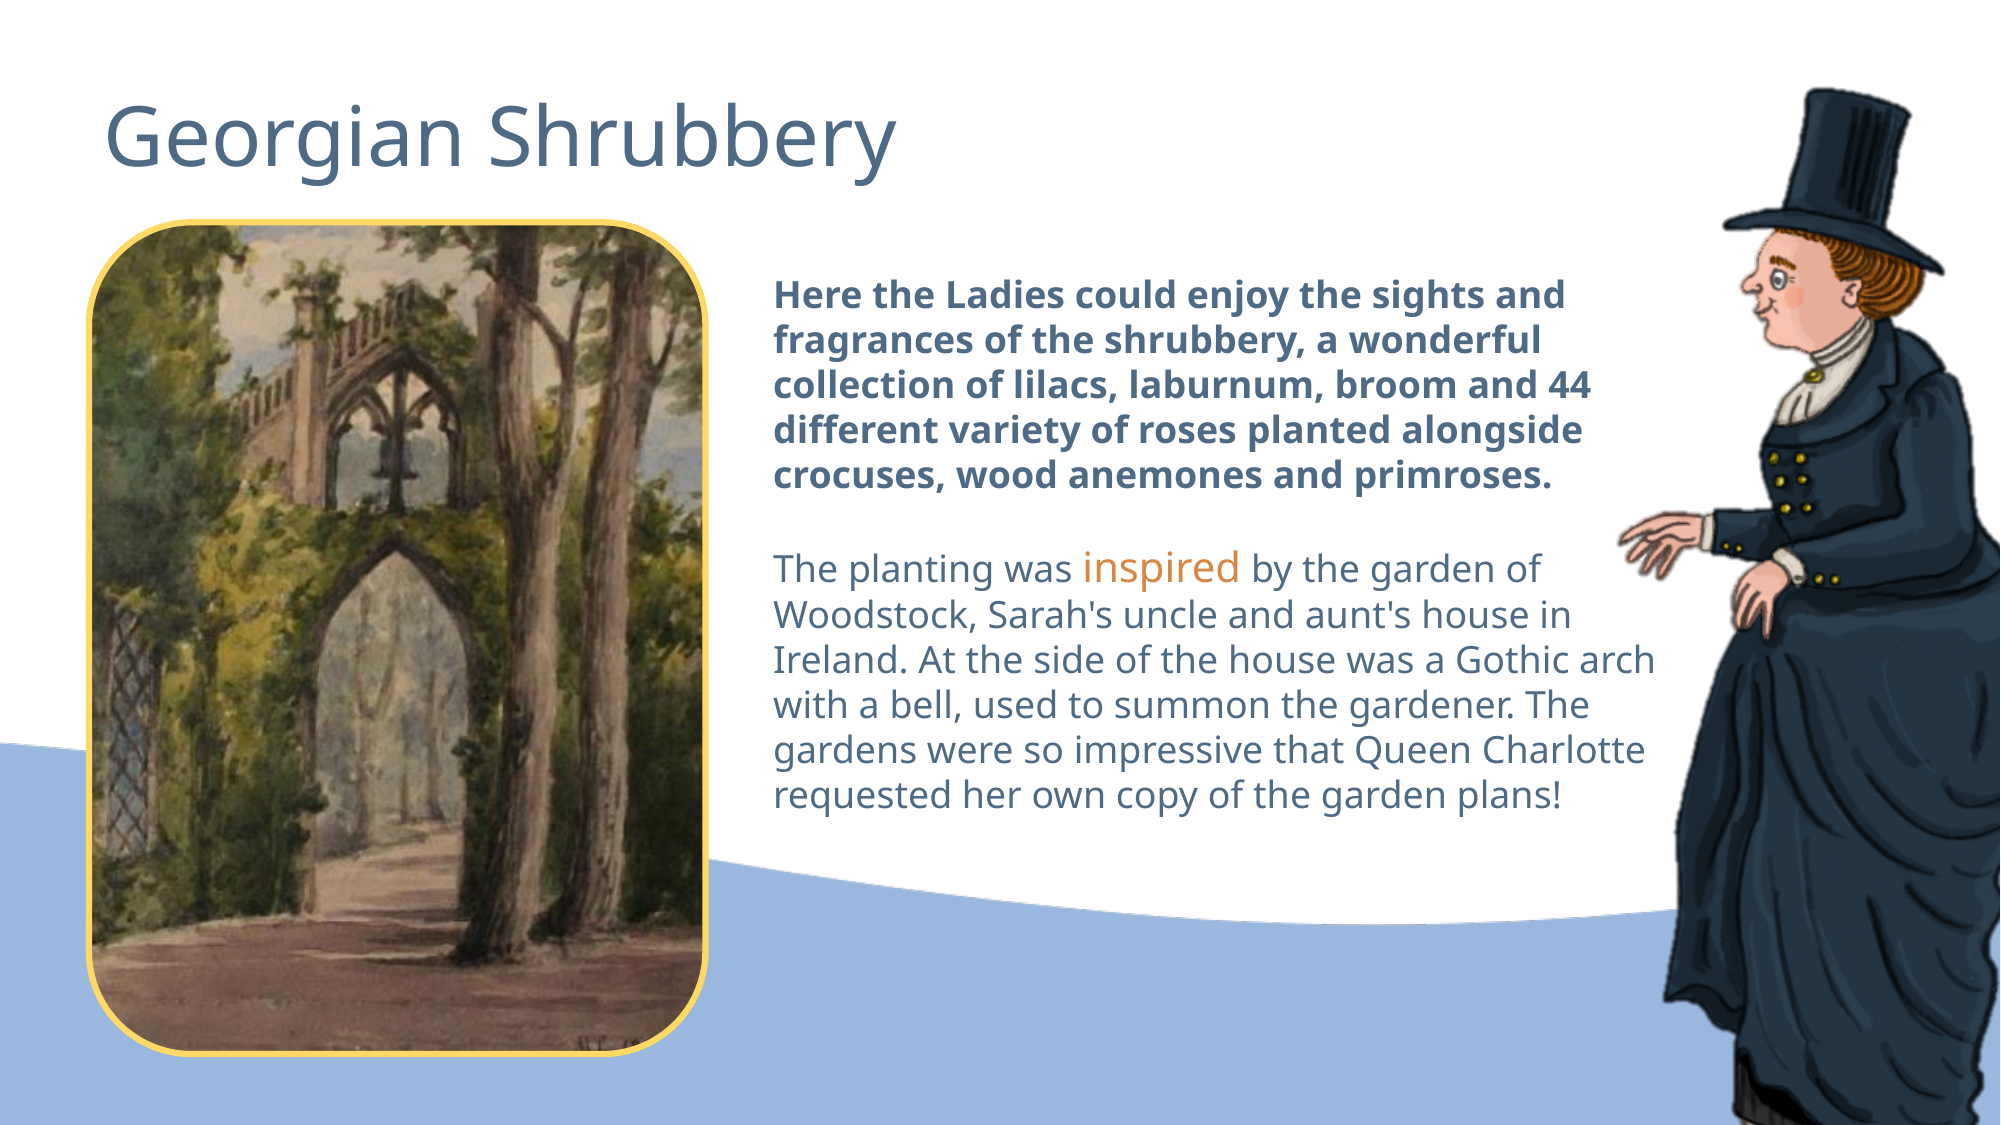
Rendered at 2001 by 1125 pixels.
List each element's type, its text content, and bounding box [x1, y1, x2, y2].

text_box Here the Ladies could enjoy the sights and fragrances of the shrubbery, a wonderful collection of lilacs, laburnum, broom and 44 different variety of roses planted alongside crocuses, wood anemones and primroses. The planting was inspired by the garden of Woodstock, Sarah's uncle and aunt's house in Ireland. At the side of the house was a Gothic arch with a bell, used to summon the gardener. The gardens were so impressive that Queen Charlotte requested her own copy of the garden plans! [758, 263, 1601, 737]
text_box Georgian Shrubbery [88, 69, 1377, 191]
picture [0, 0, 2000, 1125]
